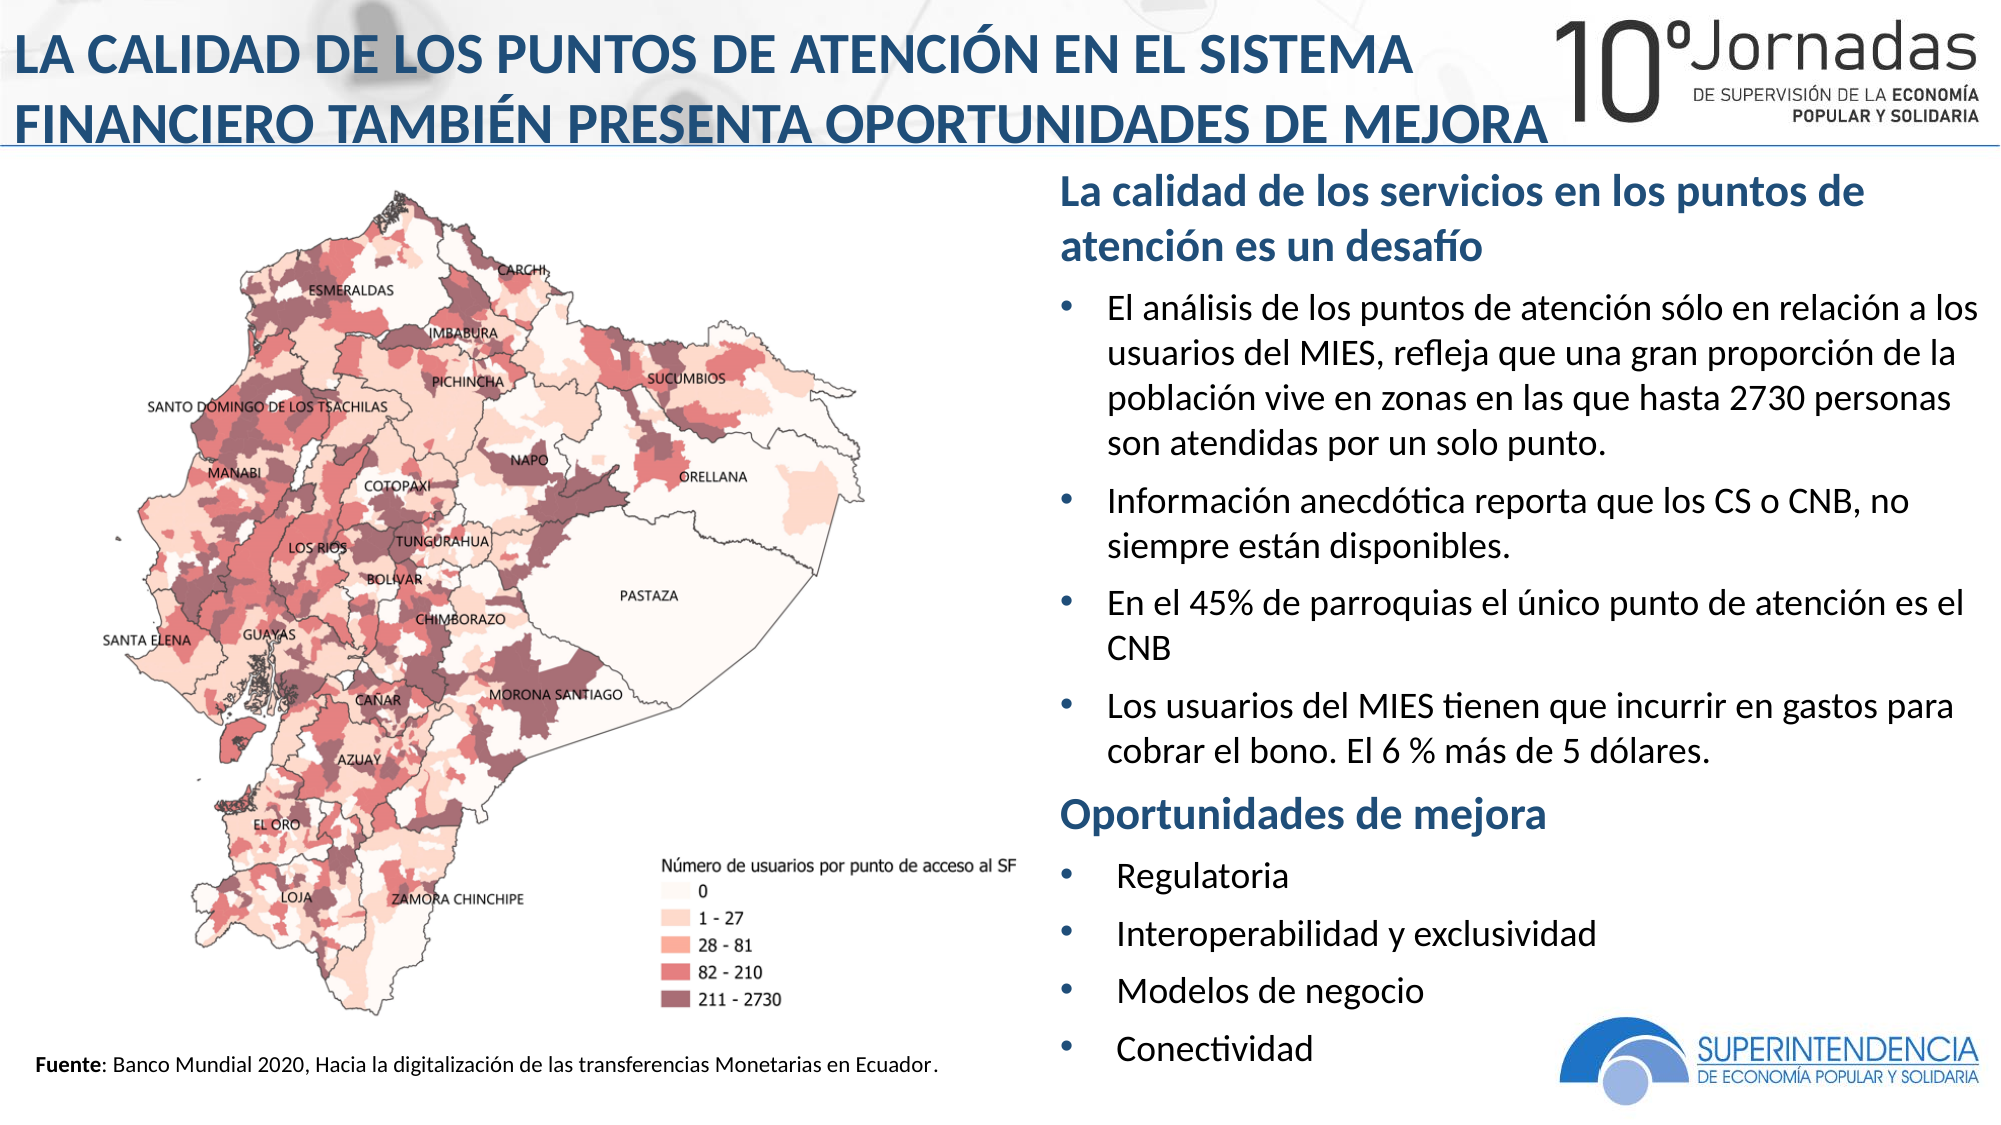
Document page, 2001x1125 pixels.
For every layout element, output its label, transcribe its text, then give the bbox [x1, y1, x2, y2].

picture [0, 0, 2001, 1125]
text_box Fuente: Banco Mundial 2020, Hacia la digitalización de las transferencias Monetarias en Ecuador. [20, 1042, 1179, 1085]
text_box LA CALIDAD DE LOS PUNTOS DE ATENCIÓN EN EL SISTEMA FINANCIERO TAMBIÉN PRESENTA OPORTUNIDADES DE MEJORA [0, 7, 1647, 163]
text_box La calidad de los servicios en los puntos de atención es un desafío El análisis de los puntos de atención sólo en relación a los usuarios del MIES, refleja que una gran proporción de la población vive en zonas en las que hasta 2730 personas son atendidas por un solo punto. Información anecdótica reporta que los CS o CNB, no siempre están disponibles. En el 45% de parroquias el único punto de atención es el CNB Los usuarios del MIES tienen que incurrir en gastos para cobrar el bono. El 6 % más de 5 dólares. Oportunidades de mejora Regulatoria Interoperabilidad y exclusividad Modelos de negocio Conectividad [1045, 153, 2000, 1076]
